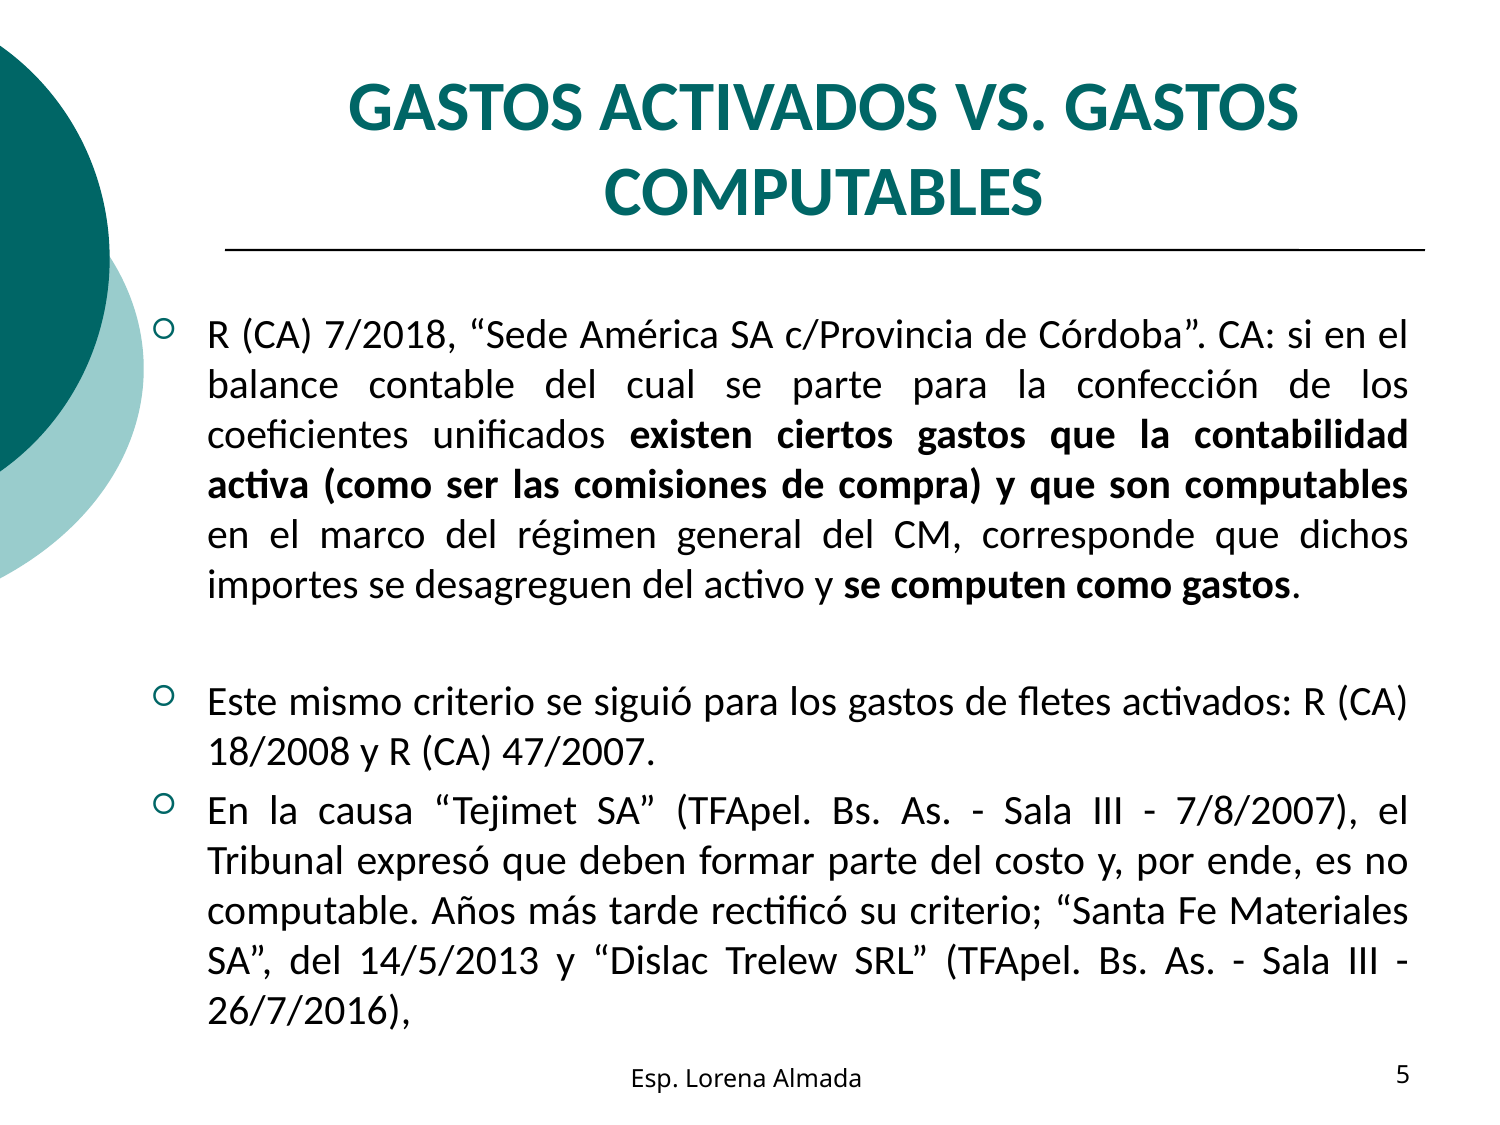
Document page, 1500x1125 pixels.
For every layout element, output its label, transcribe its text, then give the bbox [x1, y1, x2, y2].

slide_number 5 [1074, 1025, 1425, 1100]
footer Esp. Lorena Almada [512, 1025, 988, 1100]
list R (CA) 7/2018, “Sede América SA c/Provincia de Córdoba”. CA: si en el balance contable del cual se parte para la confección de los coeficientes unificados existen ciertos gastos que la contabilidad activa (como ser las comisiones de compra) y que son computables en el marco del régimen general del CM, corresponde que dichos importes se desagreguen del activo y se computen como gastos. Este mismo criterio se siguió para los gastos de fletes activados: R (CA) 18/2008 y R (CA) 47/2007. En la causa “Tejimet SA” (TFApel. Bs. As. - Sala III - 7/8/2007), el Tribunal expresó que deben formar parte del costo y, por ende, es no computable. Años más tarde rectificó su criterio; “Santa Fe Materiales SA”, del 14/5/2013 y “Dislac Trelew SRL” (TFApel. Bs. As. - Sala III - 26/7/2016), [135, 299, 1425, 975]
title GASTOS ACTIVADOS VS. GASTOS COMPUTABLES [224, 49, 1425, 237]
